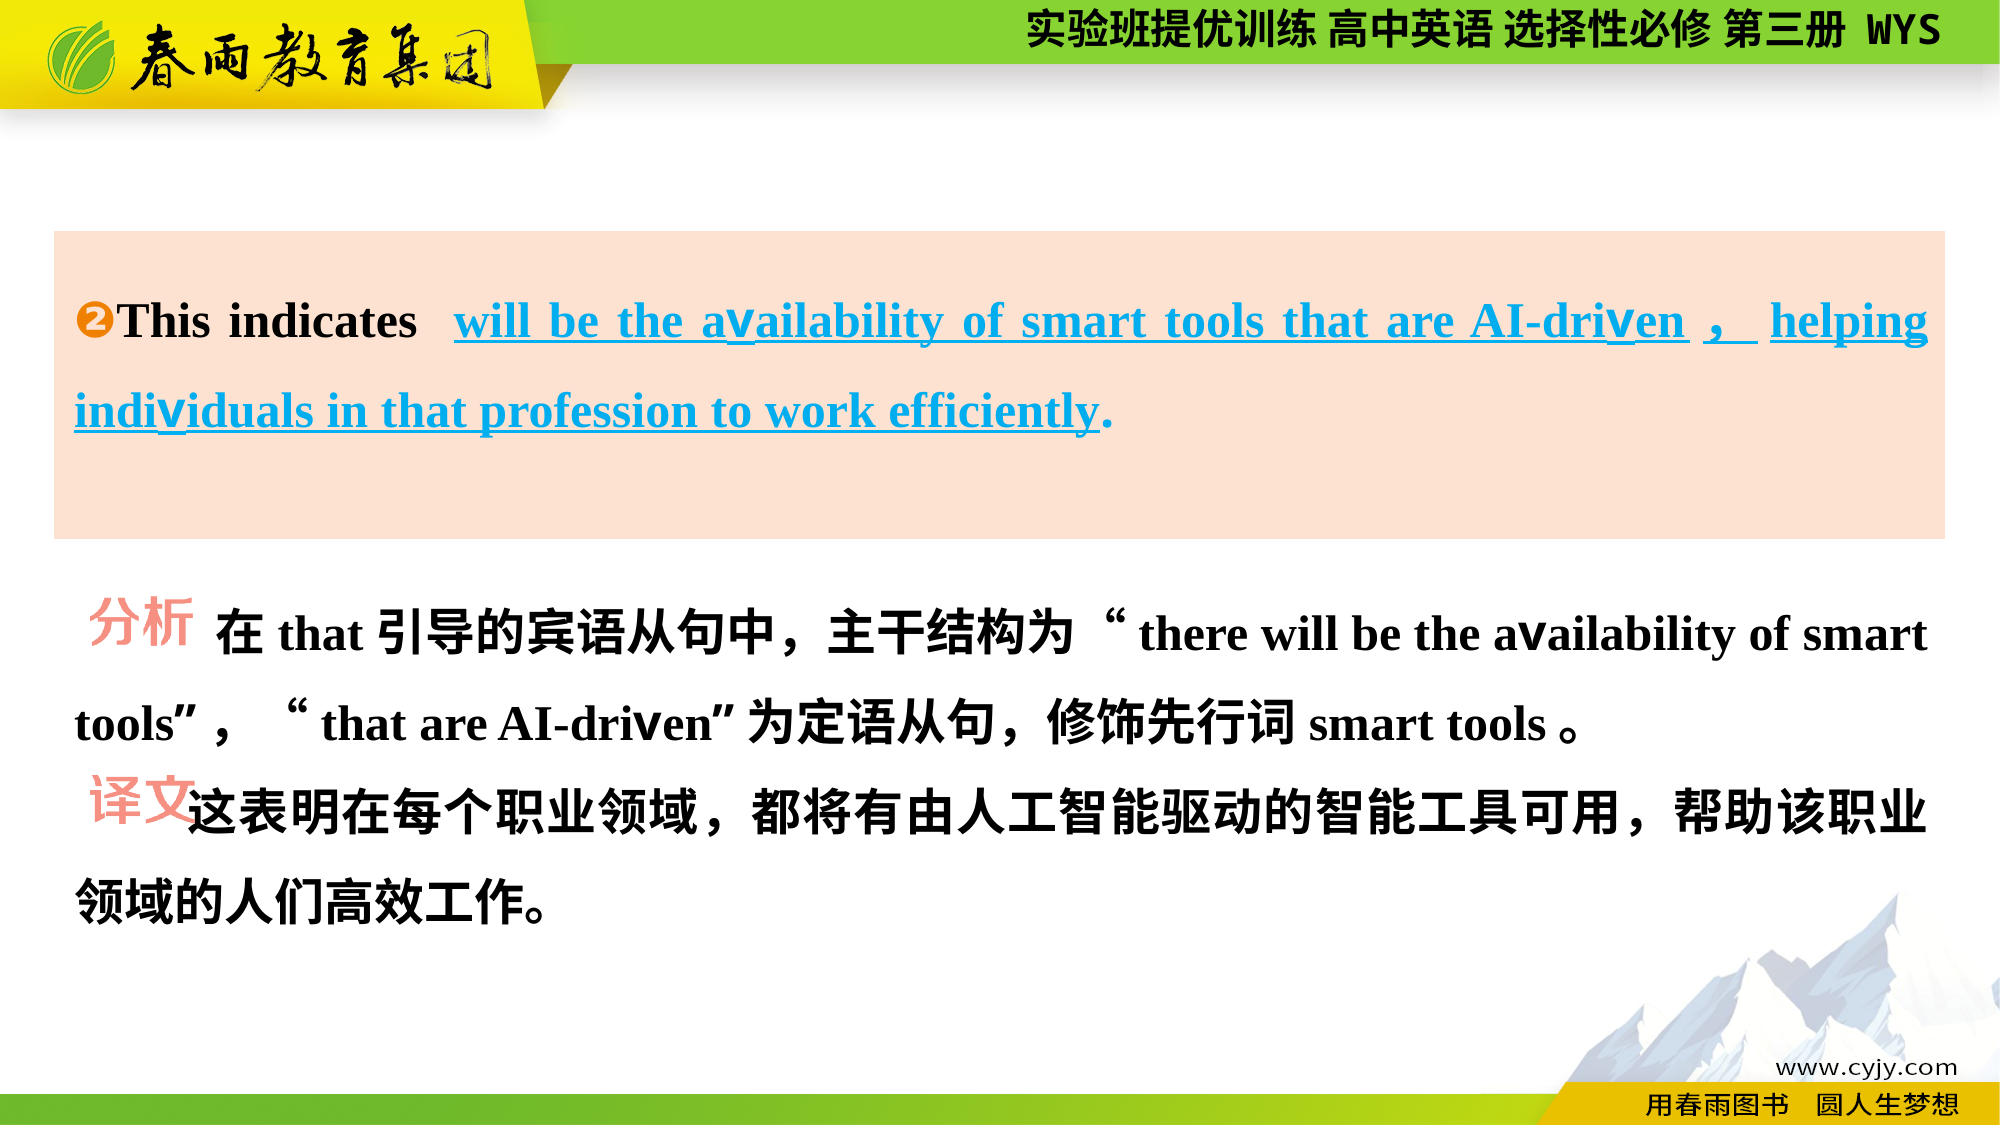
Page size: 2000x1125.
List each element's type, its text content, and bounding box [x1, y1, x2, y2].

text_box 在that引导的宾语从句中，主干结构为“there will be the availability of smart tools”，“that are AI-driven”为定语从句，修饰先行词smart tools。 这表明在每个职业领域，都将有由人工智能驱动的智能工具可用，帮助该职业领域的人们高效工作。 [59, 562, 1944, 938]
picture [0, 0, 2000, 1125]
